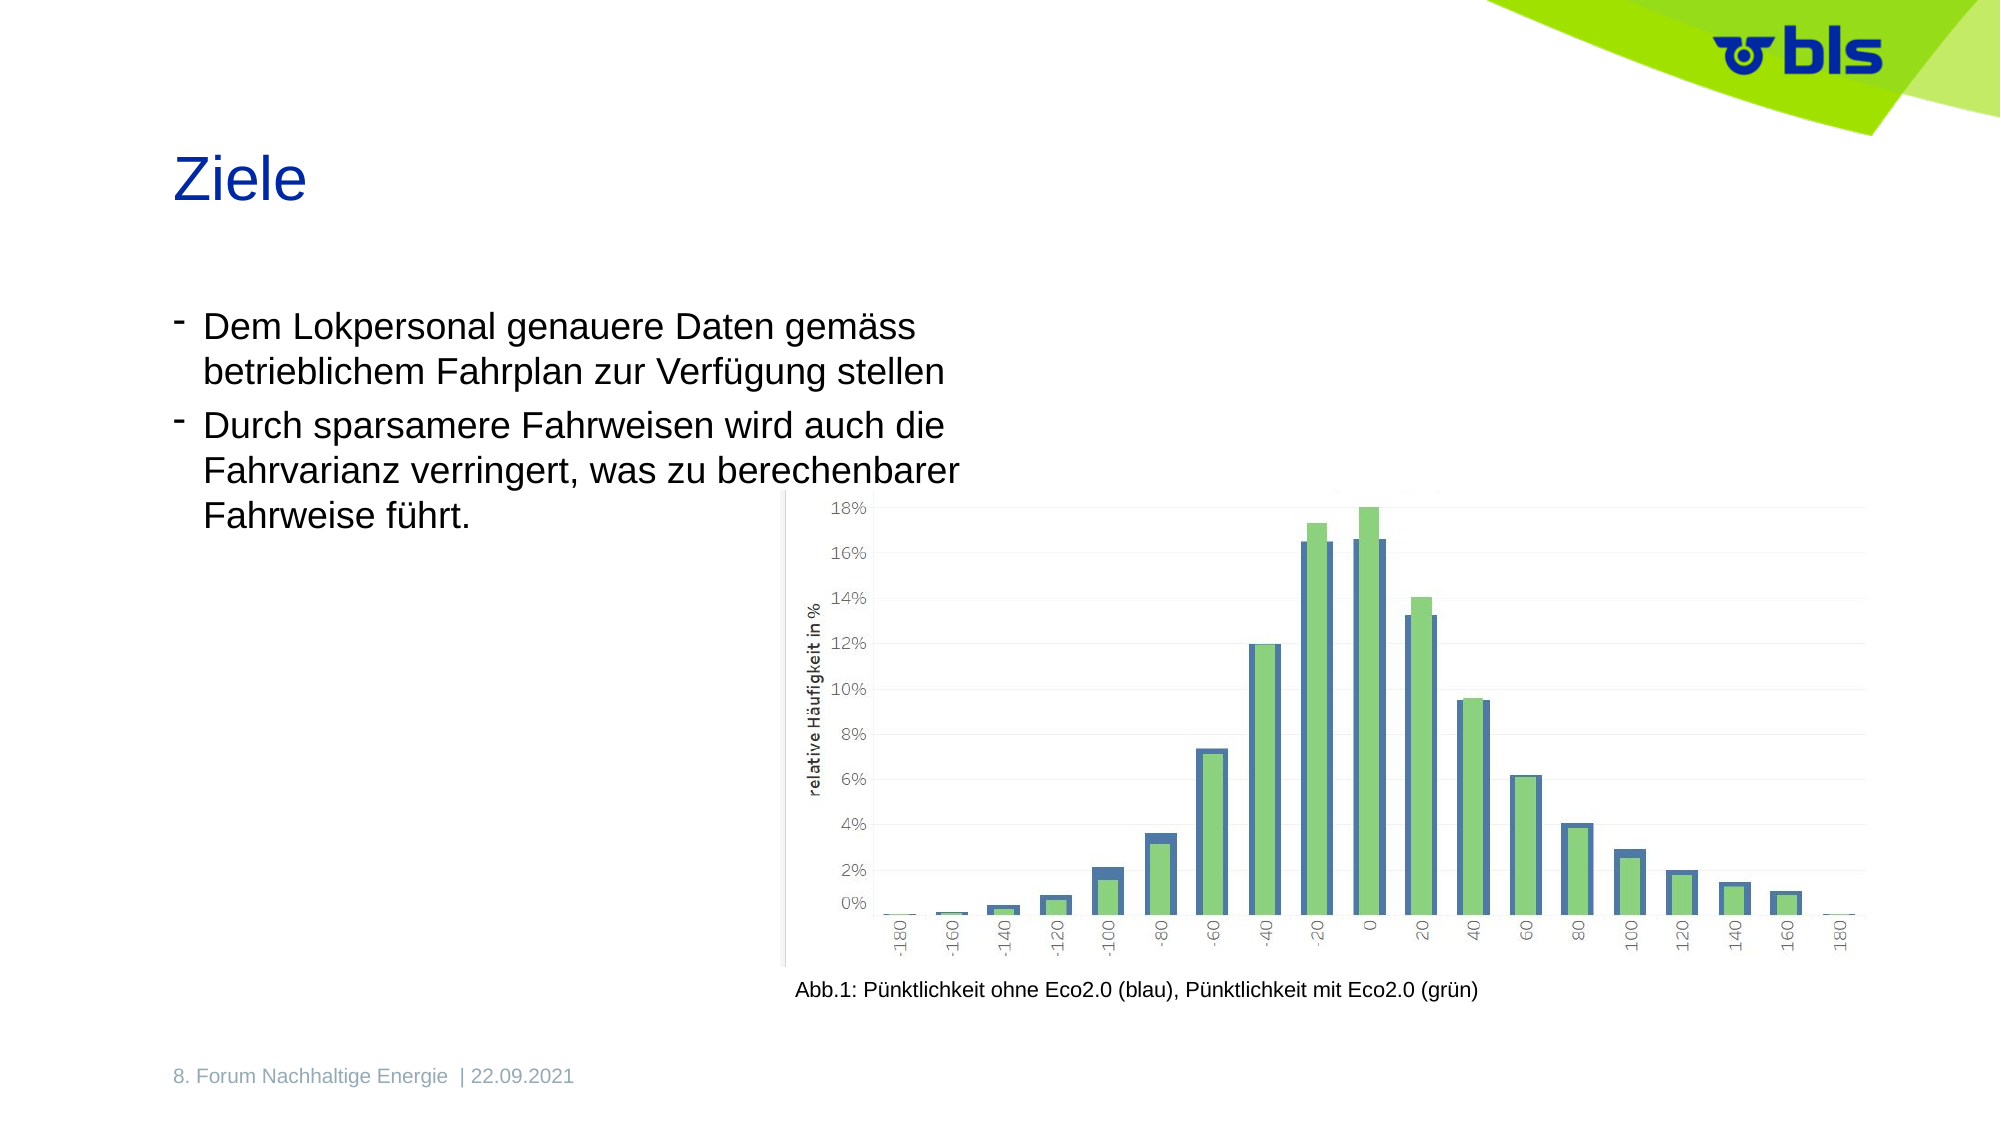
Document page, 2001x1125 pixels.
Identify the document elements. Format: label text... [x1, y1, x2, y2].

title Ziele [173, 137, 1869, 280]
picture [780, 490, 1869, 967]
footer 8. Forum Nachhaltige Energie | 22.09.2021 [173, 1062, 807, 1091]
text_box Abb.1: Pünktlichkeit ohne Eco2.0 (blau), Pünktlichkeit mit Eco2.0 (grün) [780, 967, 1542, 1009]
list Dem Lokpersonal genauere Daten gemäss betrieblichem Fahrplan zur Verfügung stellen Durch sparsamere Fahrweisen wird auch die Fahrvarianz verringert, was zu berechenbarer Fahrweise führt. [173, 301, 1007, 1023]
picture [1486, 0, 2000, 136]
